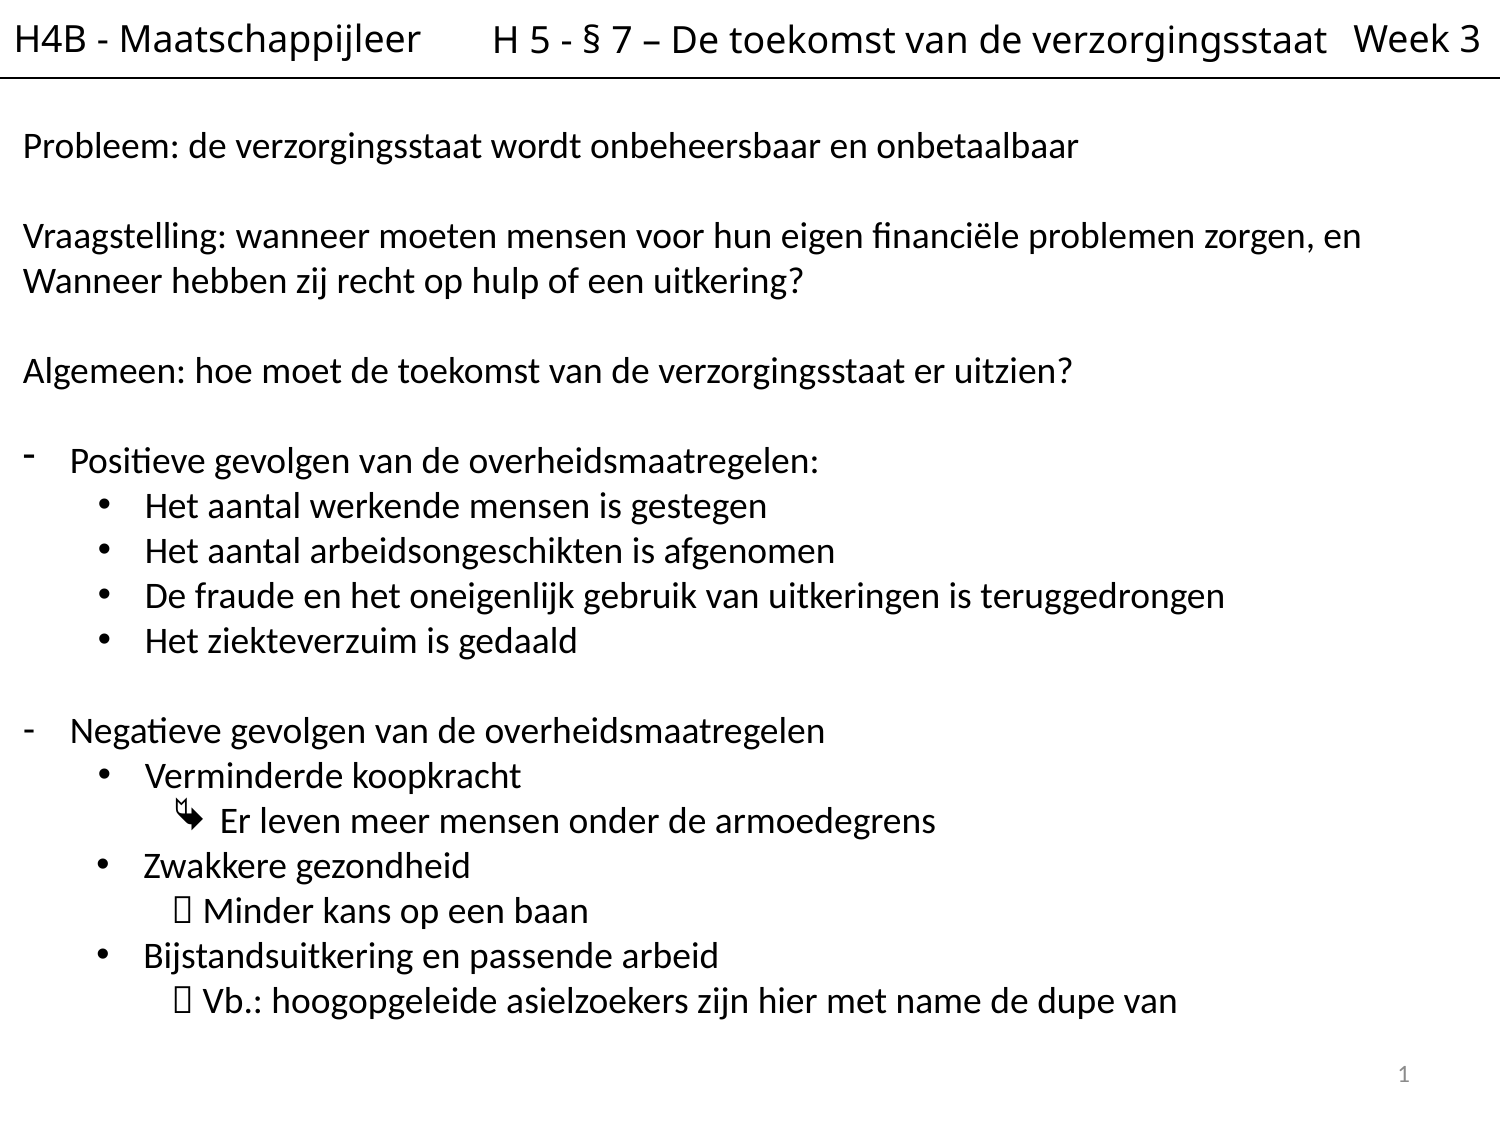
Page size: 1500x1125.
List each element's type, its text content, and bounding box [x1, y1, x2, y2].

text_box H 5 - § 7 – De toekomst van de verzorgingsstaat [477, 8, 1344, 68]
text_box Week 3 [1338, 7, 1496, 67]
text_box Probleem: de verzorgingsstaat wordt onbeheersbaar en onbetaalbaar Vraagstelling: wanneer moeten mensen voor hun eigen financiële problemen zorgen, en Wanneer hebben zij recht op hulp of een uitkering? Algemeen: hoe moet de toekomst van de verzorgingsstaat er uitzien? Positieve gevolgen van de overheidsmaatregelen: Het aantal werkende mensen is gestegen Het aantal arbeidsongeschikten is afgenomen De fraude en het oneigenlijk gebruik van uitkeringen is teruggedrongen Het ziekteverzuim is gedaald Negatieve gevolgen van de overheidsmaatregelen Verminderde koopkracht Er leven meer mensen onder de armoedegrens Zwakkere gezondheid  Minder kans op een baan Bijstandsuitkering en passende arbeid  Vb.: hoogopgeleide asielzoekers zijn hier met name de dupe van [8, 113, 1379, 1029]
text_box H4B - Maatschappijleer [0, 7, 437, 67]
slide_number 1 [1074, 1042, 1425, 1103]
